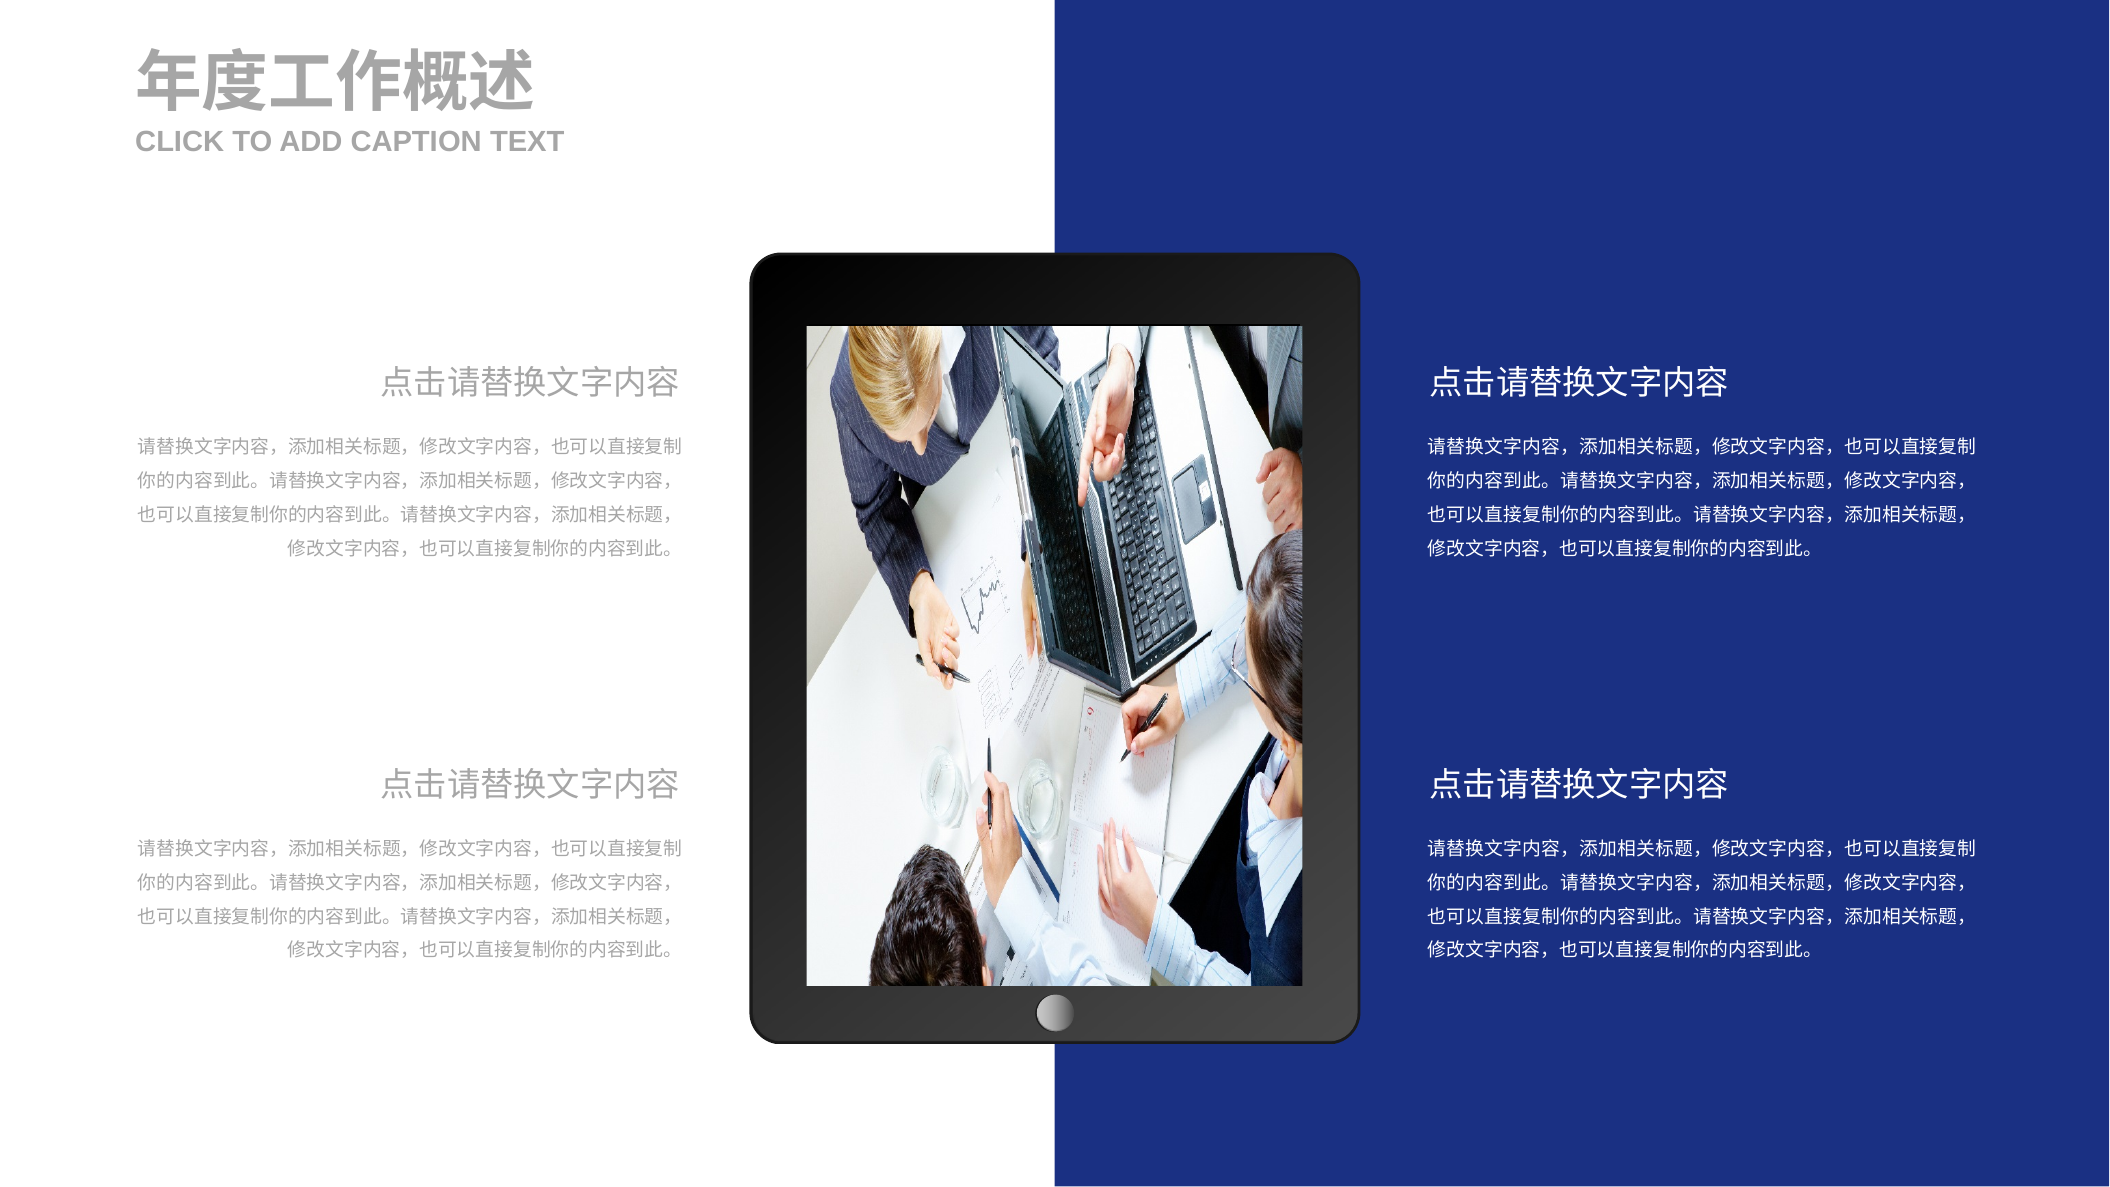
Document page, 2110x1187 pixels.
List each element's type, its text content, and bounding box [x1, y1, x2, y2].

text_box 请替换文字内容，添加相关标题，修改文字内容，也可以直接复制你的内容到此。请替换文字内容，添加相关标题，修改文字内容，也可以直接复制你的内容到此。请替换文字内容，添加相关标题，修改文字内容，也可以直接复制你的内容到此。 [133, 825, 682, 961]
text_box 年度工作概述 [135, 38, 596, 119]
text_box 请替换文字内容，添加相关标题，修改文字内容，也可以直接复制你的内容到此。请替换文字内容，添加相关标题，修改文字内容，也可以直接复制你的内容到此。请替换文字内容，添加相关标题，修改文字内容，也可以直接复制你的内容到此。 [1428, 825, 1977, 961]
text_box [1054, 0, 2110, 1187]
text_box 请替换文字内容，添加相关标题，修改文字内容，也可以直接复制你的内容到此。请替换文字内容，添加相关标题，修改文字内容，也可以直接复制你的内容到此。请替换文字内容，添加相关标题，修改文字内容，也可以直接复制你的内容到此。 [1428, 424, 1977, 559]
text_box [748, 252, 1361, 1044]
text_box 请替换文字内容，添加相关标题，修改文字内容，也可以直接复制你的内容到此。请替换文字内容，添加相关标题，修改文字内容，也可以直接复制你的内容到此。请替换文字内容，添加相关标题，修改文字内容，也可以直接复制你的内容到此。 [133, 424, 682, 559]
text_box 点击请替换文字内容 [380, 762, 680, 803]
text_box 点击请替换文字内容 [1429, 762, 1730, 803]
text_box 点击请替换文字内容 [380, 361, 680, 402]
text_box 点击请替换文字内容 [1429, 361, 1730, 402]
text_box CLICK TO ADD CAPTION TEXT [135, 122, 596, 158]
